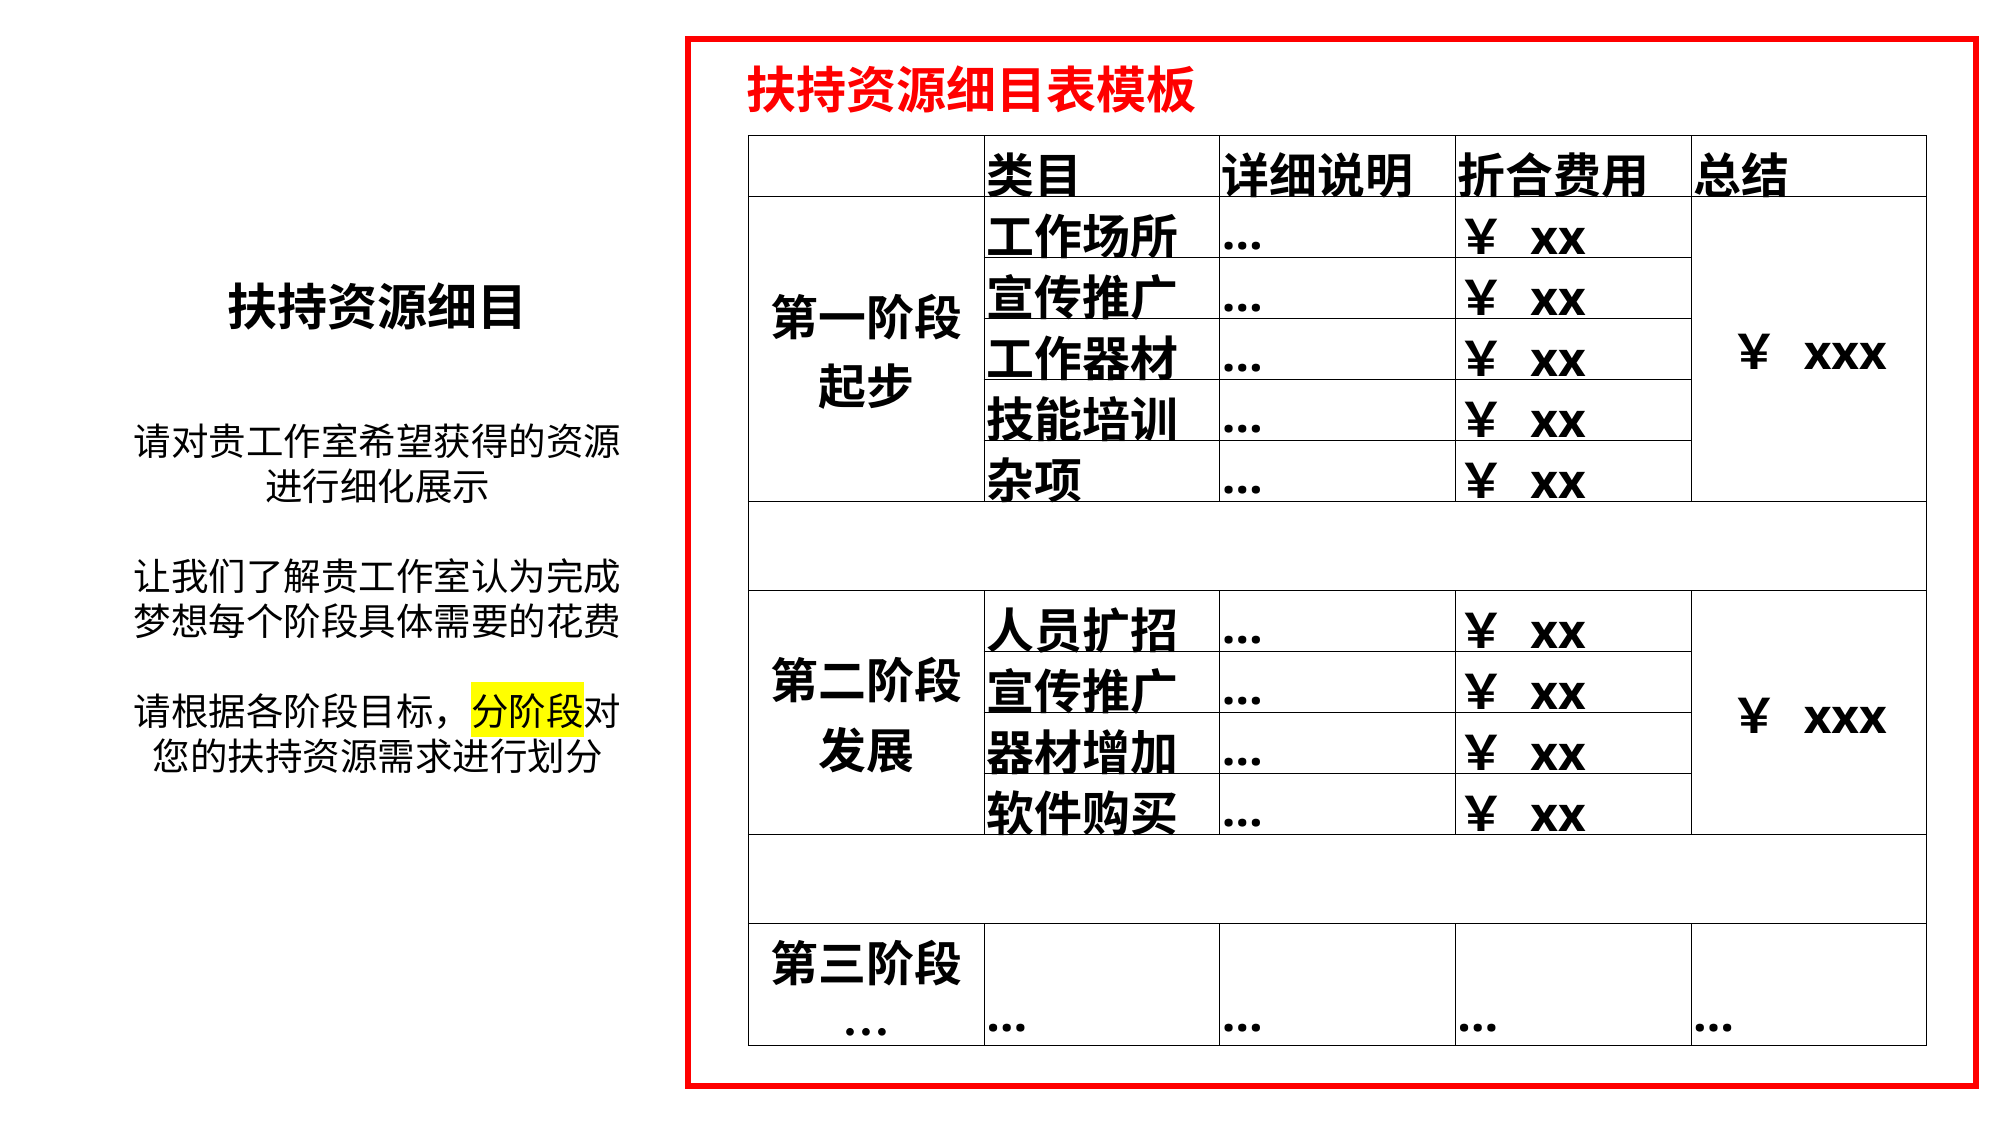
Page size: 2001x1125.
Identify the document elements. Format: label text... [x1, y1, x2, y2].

text_box 请对贵工作室希望获得的资源进行细化展示 让我们了解贵工作室认为完成梦想每个阶段具体需要的花费 请根据各阶段目标，分阶段对您的扶持资源需求进行划分 [104, 410, 652, 786]
text_box 扶持资源细目表模板 [731, 51, 1219, 127]
text_box [687, 38, 1977, 1087]
text_box 扶持资源细目 [104, 268, 652, 343]
